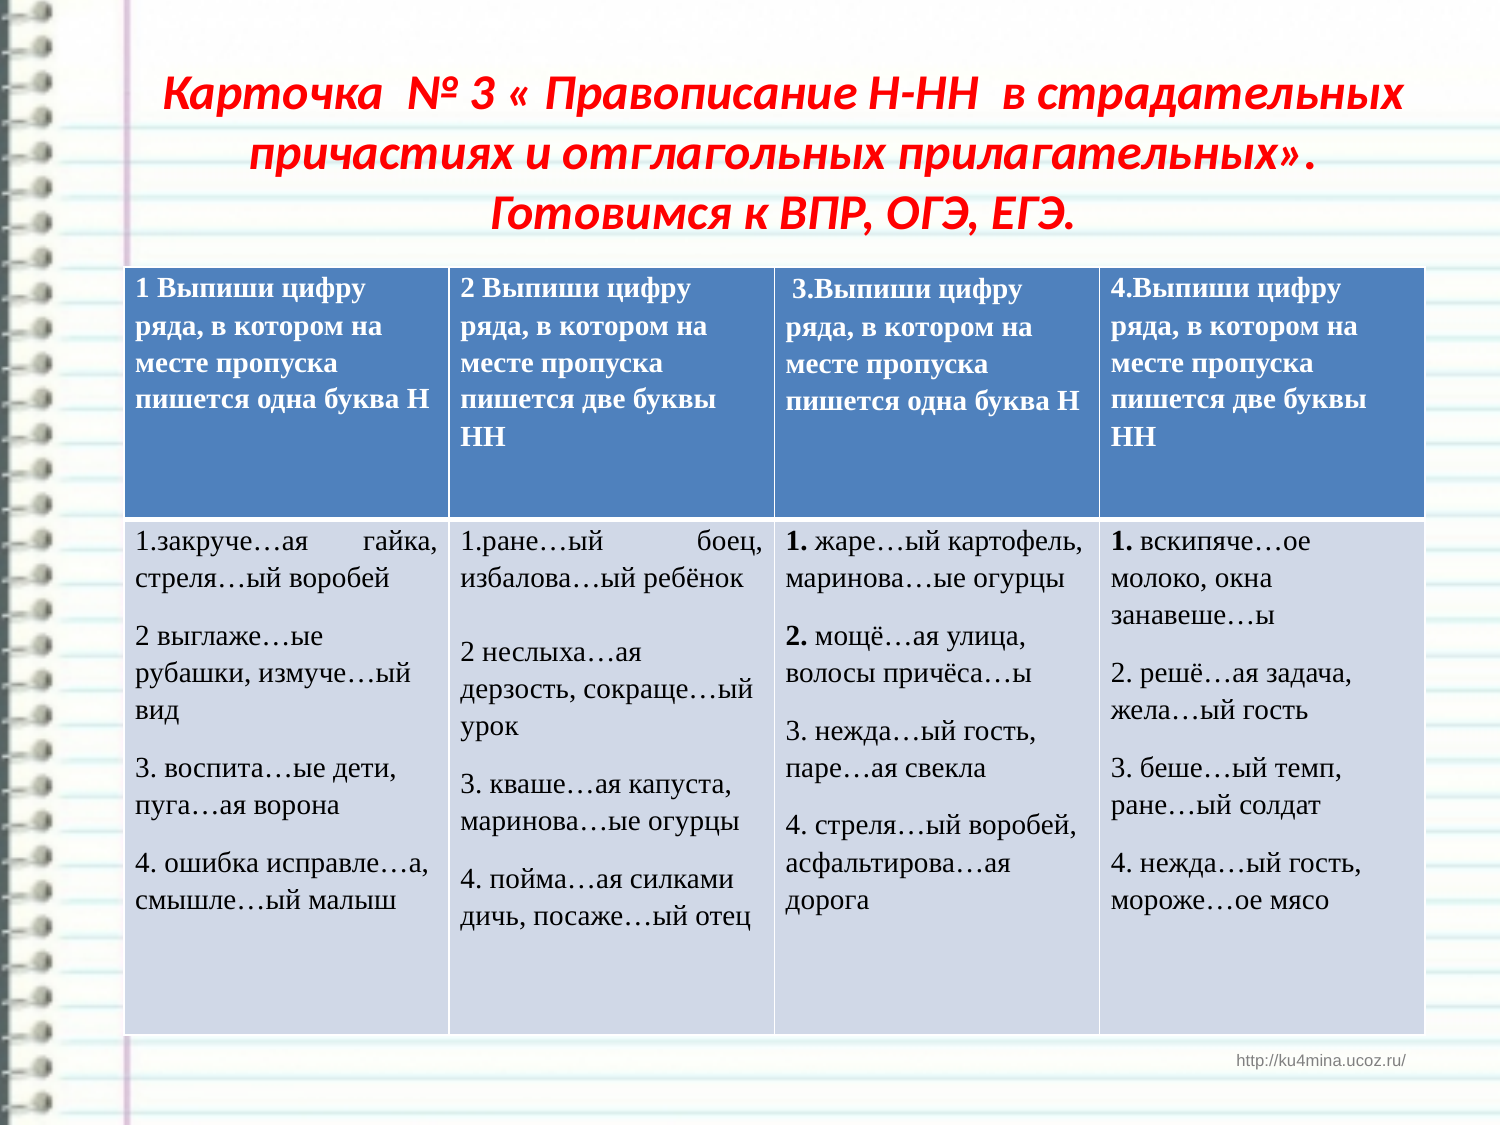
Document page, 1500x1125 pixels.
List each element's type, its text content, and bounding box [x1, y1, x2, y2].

table_cell 1.ране…ый боец, избалова…ый ребёнок 2 неслыха…ая дерзость, сокраще…ый урок 3. кваше…ая капуста, маринова…ые огурцы 4. пойма…ая силками дичь, посаже…ый отец [450, 522, 774, 1034]
table_header 1 Выпиши цифру ряда, в котором на месте пропуска пишется одна буква Н [125, 268, 448, 517]
title Карточка № 3 « Правописание Н-НН в страдательных причастиях и отглагольных прилагательных». Готовимся к ВПР, ОГЭ, ЕГЭ. [135, 30, 1432, 268]
table_cell 1.закруче…ая гайка, стреля…ый воробей 2 выглаже…ые рубашки, измуче…ый вид 3. воспита…ые дети, пуга…ая ворона 4. ошибка исправле…а, смышле…ый малыш [125, 522, 448, 1034]
picture [0, 0, 1500, 1125]
table_header 4.Выпиши цифру ряда, в котором на месте пропуска пишется две буквы НН [1100, 268, 1424, 517]
table_cell 1. жаре…ый картофель, маринова…ые огурцы 2. мощё…ая улица, волосы причёса…ы 3. нежда…ый гость, паре…ая свекла 4. стреля…ый воробей, асфальтирова…ая дорога [775, 522, 1099, 1034]
table_header 2 Выпиши цифру ряда, в котором на месте пропуска пишется две буквы НН [450, 268, 774, 517]
table_cell 1. вскипяче…ое молоко, окна занавеше…ы 2. решё…ая задача, жела…ый гость 3. беше…ый темп, ране…ый солдат 4. нежда…ый гость, мороже…ое мясо [1100, 522, 1424, 1034]
table_header 3.Выпиши цифру ряда, в котором на месте пропуска пишется одна буква Н [775, 268, 1099, 517]
